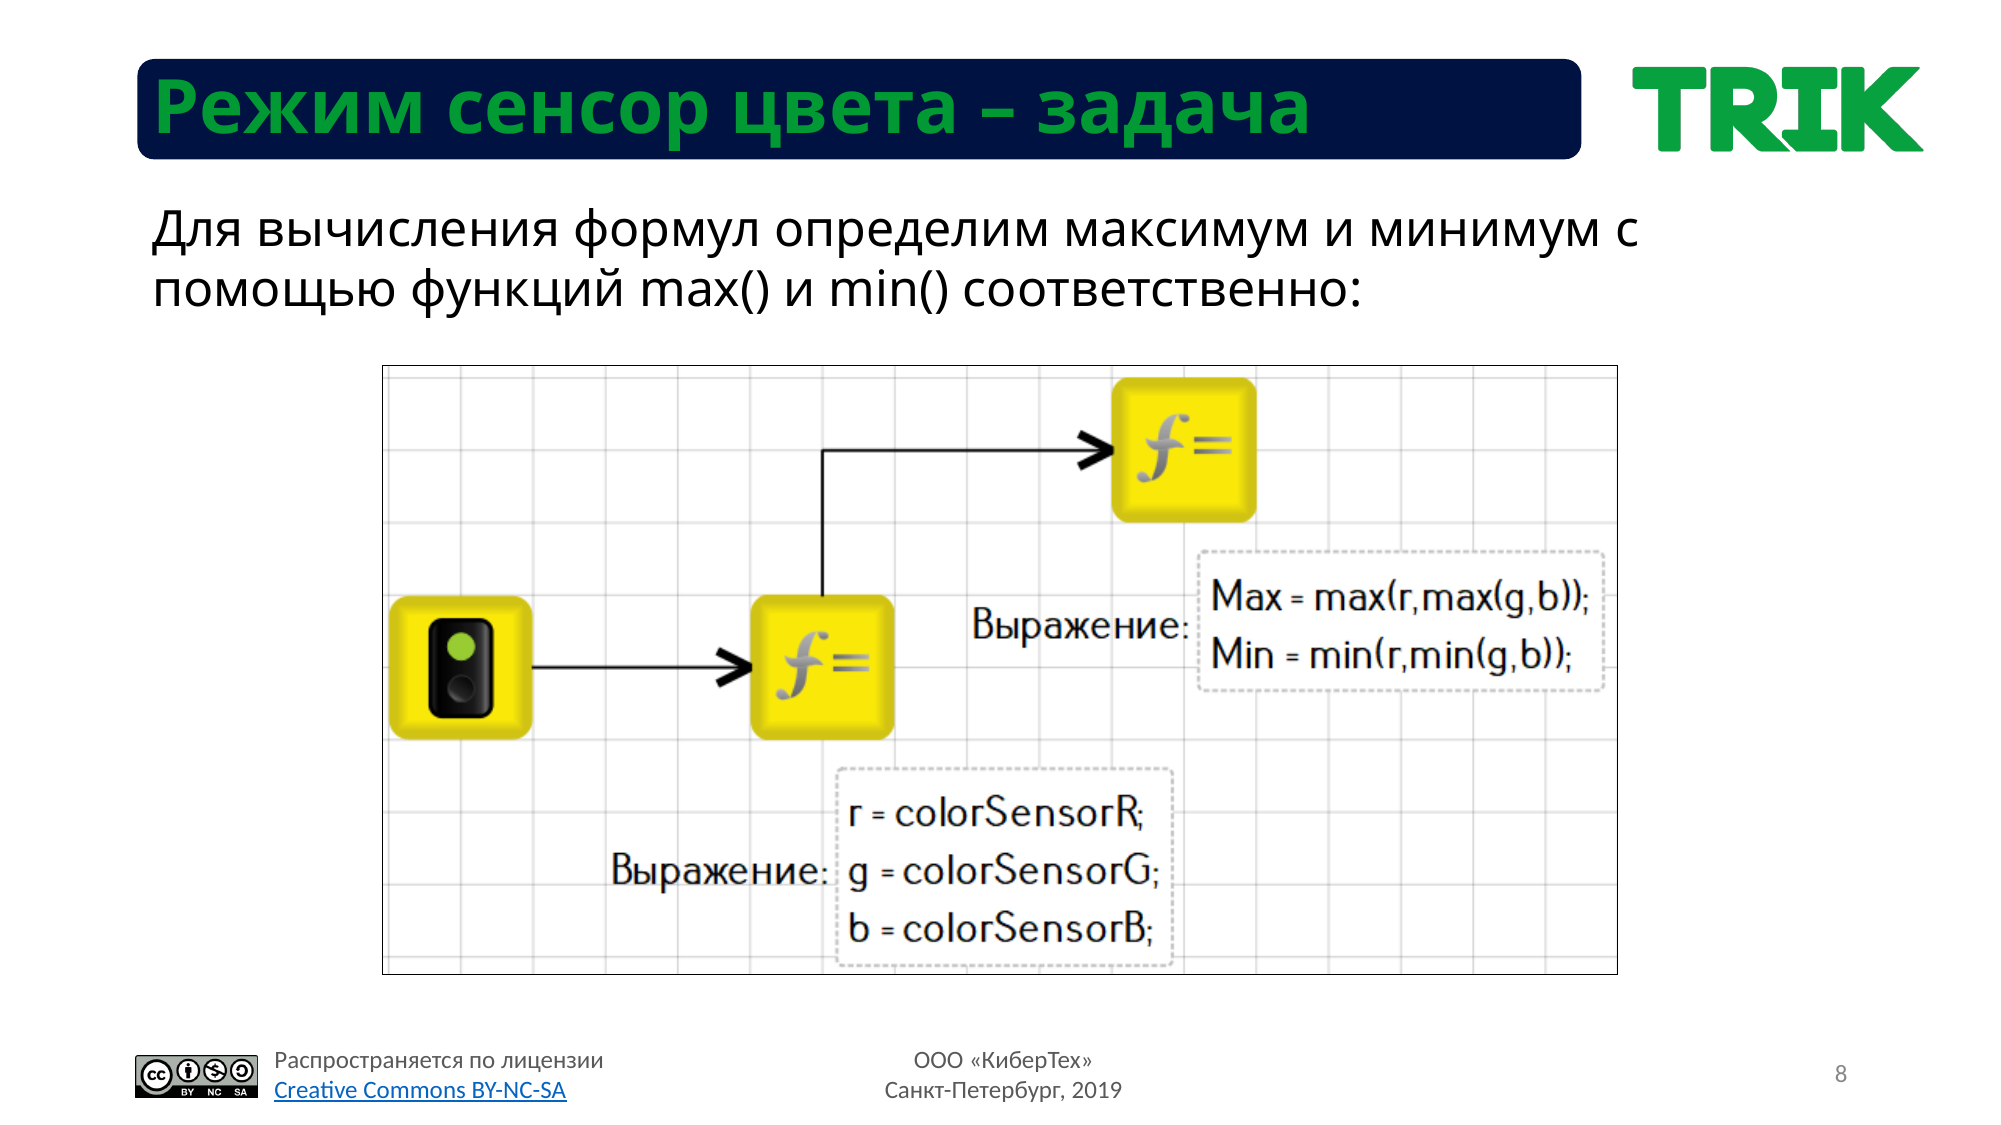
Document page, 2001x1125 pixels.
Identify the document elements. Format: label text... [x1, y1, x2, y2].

text_box Для вычисления формул определим максимум и минимум с помощью функций max() и min() соответственно: [137, 189, 1863, 339]
picture [1631, 64, 1924, 154]
picture [381, 365, 1619, 976]
slide_number 8 [1412, 1042, 1863, 1103]
title Режим сенсор цвета – задача [137, 61, 1582, 163]
picture [135, 1055, 258, 1098]
